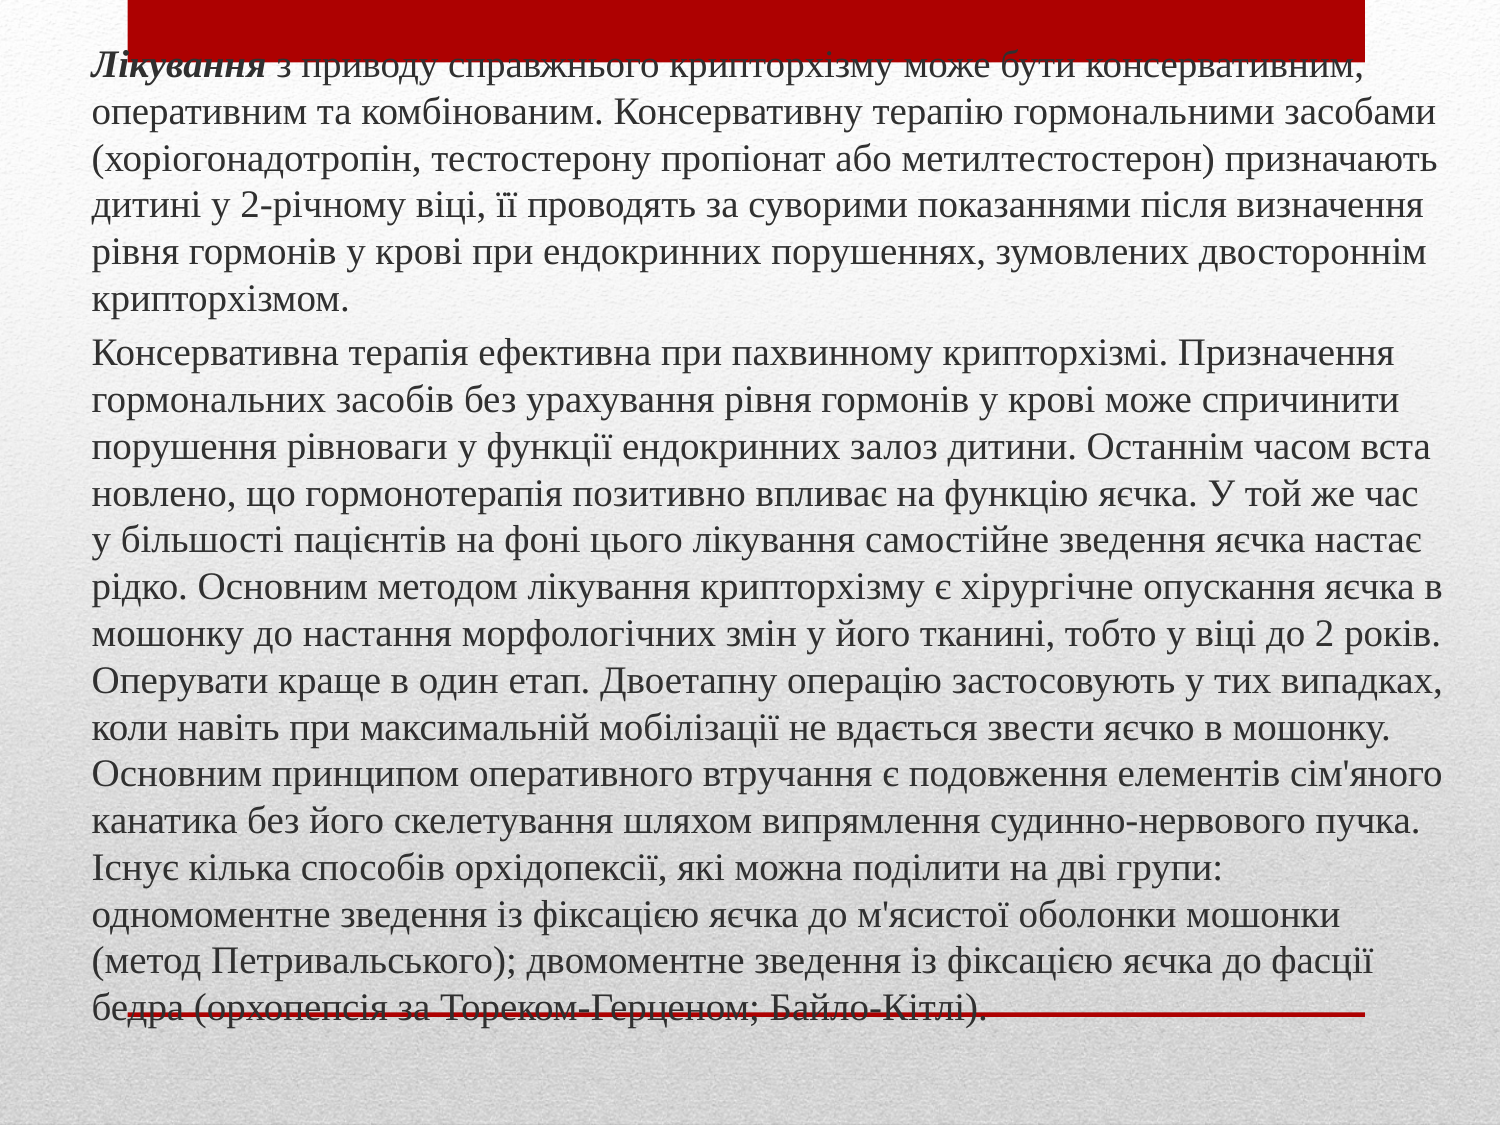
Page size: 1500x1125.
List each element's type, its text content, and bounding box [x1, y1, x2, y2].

list Лікування з приводу справжнього крипторхізму може бути консерва­тивним, оперативним та комбінованим. Консервативну терапію гормональ­ними засобами (хоріогонадотропін, тестостерону пропіонат або метил­тестостерон) призначають дитині у 2-річному віці, її проводять за суворими показаннями після визначення рів­ня гормонів у крові при ендокрин­них порушеннях, зумовлених дво­стороннім крипторхізмом. Консервативна терапія ефек­тивна при пахвинному крипторхізмі. Призначення гормональних засобів без урахування рівня гормонів у крові може спричинити порушення рівноваги у функції ендокринних залоз дитини. Останнім часом вста­новлено, що гормонотерапія пози­тивно впливає на функцію яєчка. У той же час у більшості пацієнтів на фоні цього лікування самостійне зведення яєчка настає рідко. Основним методом лікування крипторхізму є хірургічне опускання яєчка в мошонку до настання морфологічних змін у його тканині, тобто у віці до 2 років. Оперувати краще в один етап. Двоетапну операцію застосовують у тих випадках, коли навіть при максимальній мобілізації не вдається звести яєчко в мошонку. Основним принципом оперативного втручання є подовження елементів сім'яного канатика без його скелетування шляхом випрямлення судинно-нервового пучка. Існує кілька способів орхідопексії, які можна поділити на дві групи: одномоментне зведення із фіксацією яєчка до м'ясистої оболонки мошонки (метод Петривальського); двомоментне зведення із фіксацією яєчка до фасції бедра (орхопепсія за Тореком-Герценом; Байло-Кітлі). [76, 30, 1459, 1071]
